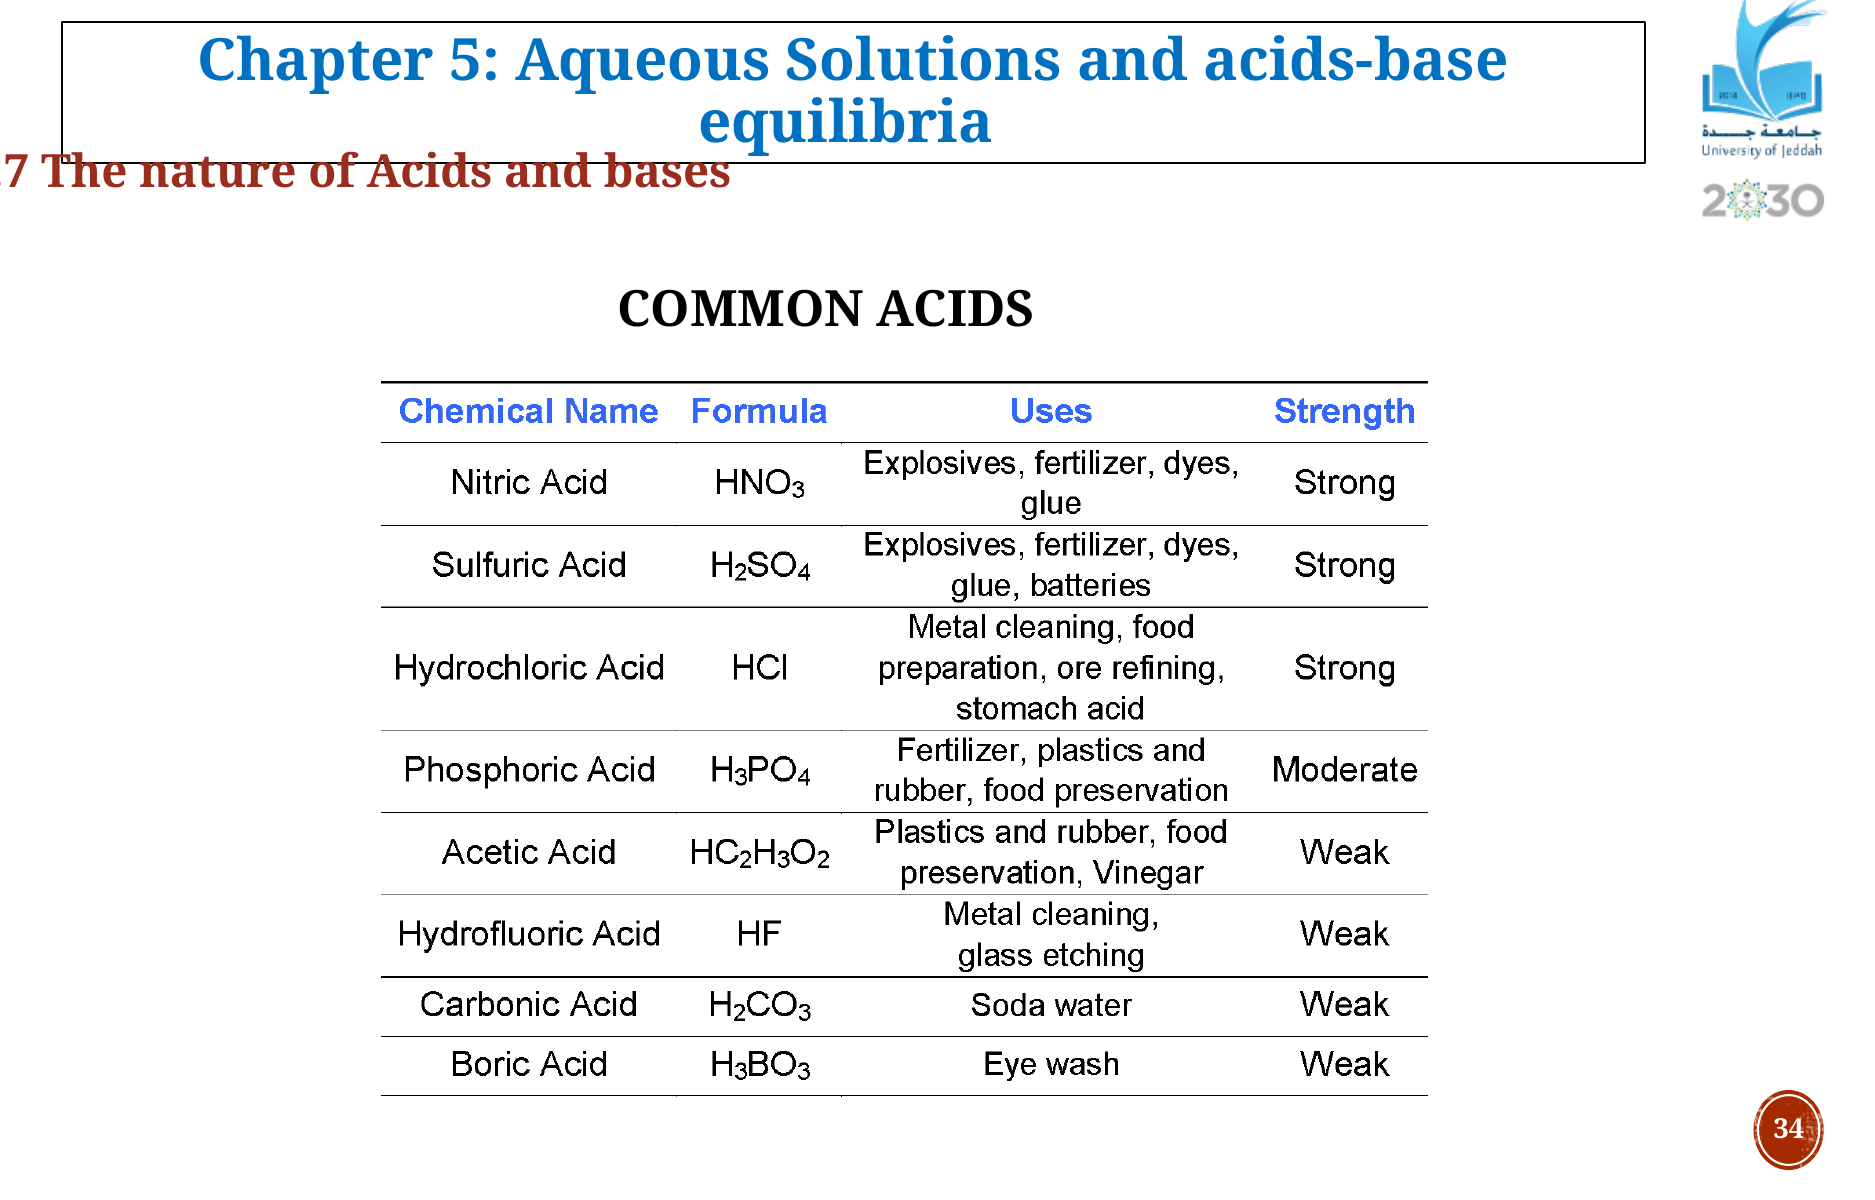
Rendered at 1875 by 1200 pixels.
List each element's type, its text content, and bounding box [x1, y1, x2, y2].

text_box Chapter 5: Aqueous Solutions and acids-base equilibria [61, 21, 1646, 164]
text_box 5.7 The nature of Acids and bases [0, 134, 759, 205]
slide_number 34 [1739, 1097, 1838, 1162]
picture [370, 380, 1445, 1121]
title Common Acids [146, 270, 1507, 351]
picture [1681, 0, 1846, 227]
